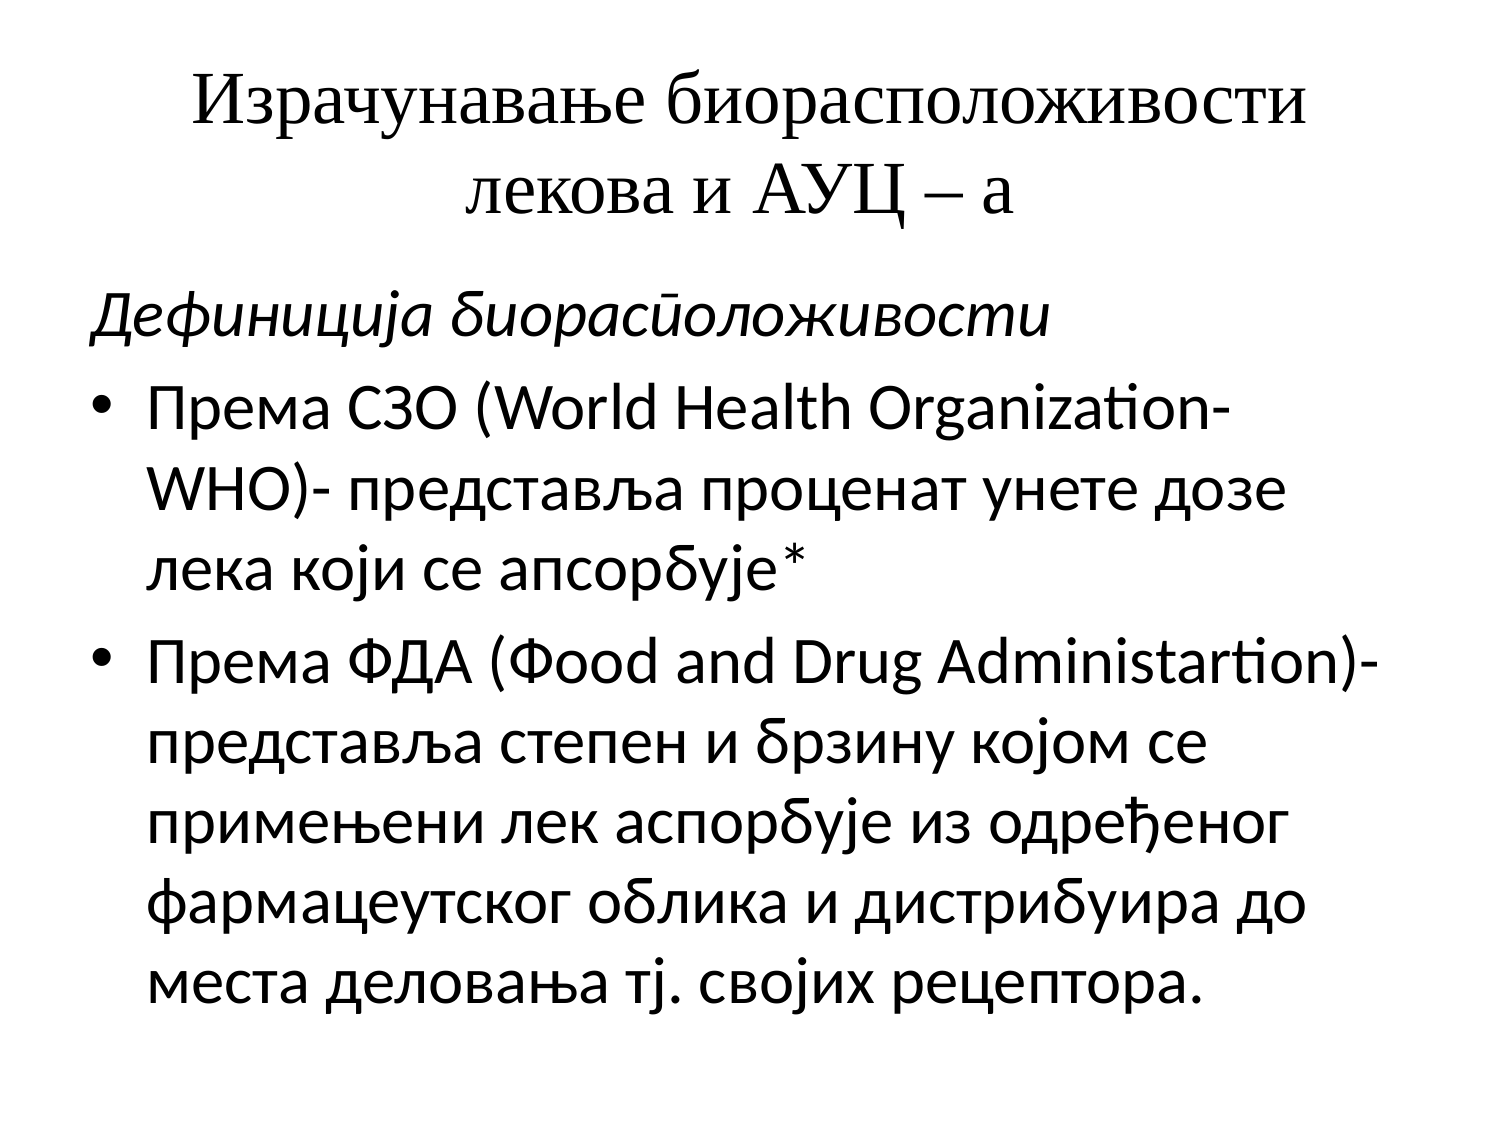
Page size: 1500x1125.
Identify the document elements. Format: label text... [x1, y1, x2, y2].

title Израчунавање биорасположивости лекова и АУЦ – а [75, 45, 1425, 233]
list Дефиниција биорасположивости Према СЗО (World Health Organization- WHO)- представља проценат унете дозе лека који се апсорбује* Према ФДА (Фооd and Drug Administartion)-представља степен и брзину којом се примењени лек аспорбује из одређеног фармацеутског облика и дистрибуира до места деловања тј. својих рецептора. [75, 262, 1425, 1047]
